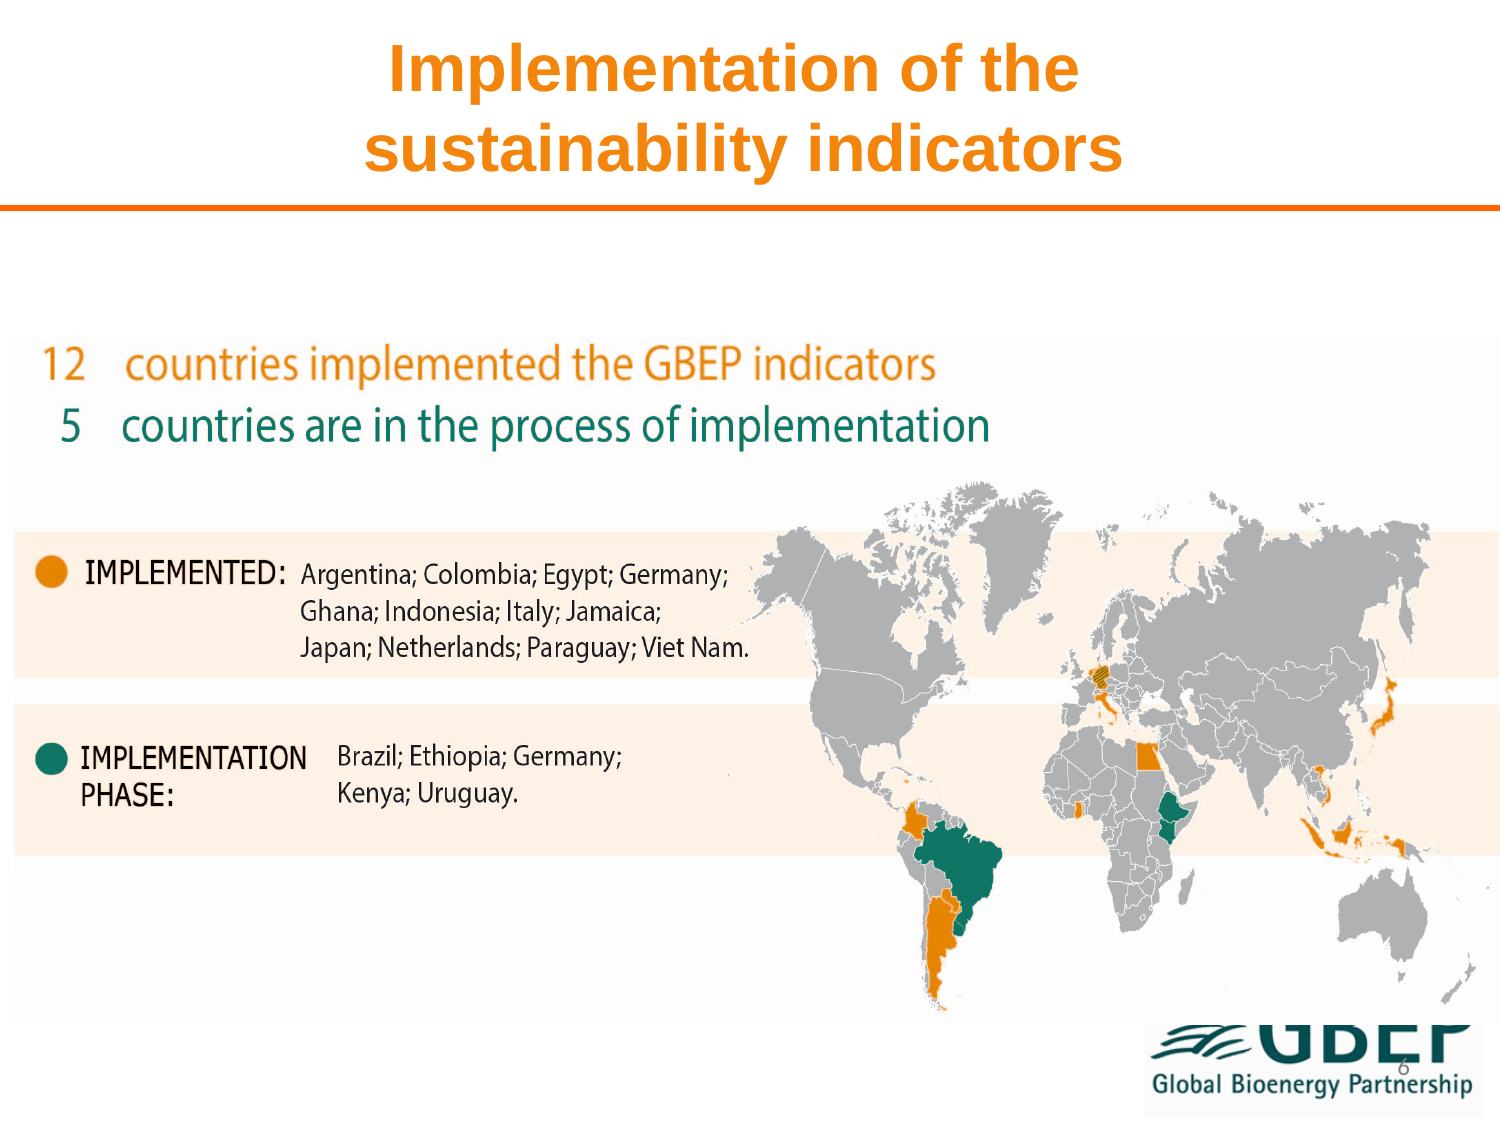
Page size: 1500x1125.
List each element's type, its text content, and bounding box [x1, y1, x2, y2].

slide_number 6 [1074, 1042, 1426, 1103]
picture [13, 337, 1500, 1118]
text_box Implementation of the sustainability indicators [14, 17, 1475, 193]
